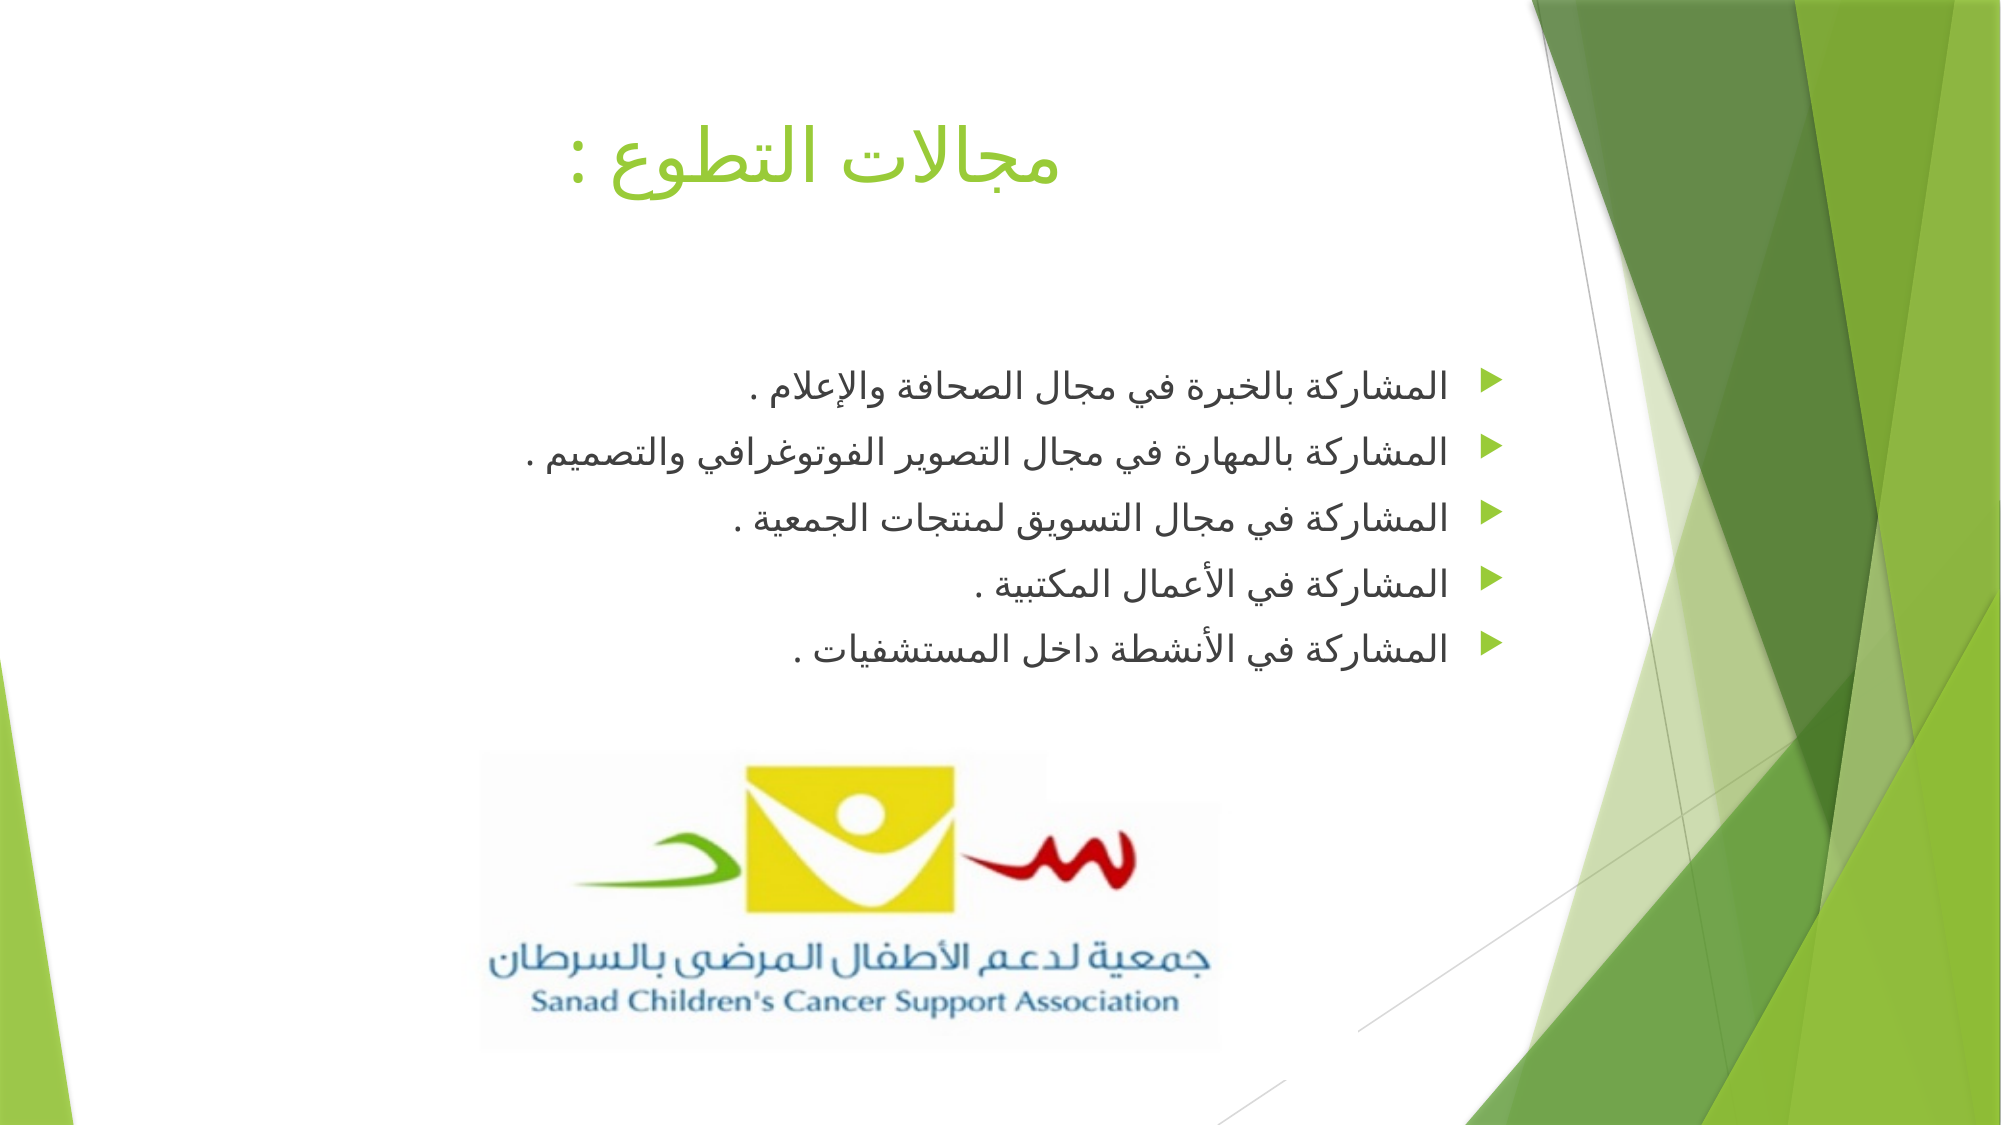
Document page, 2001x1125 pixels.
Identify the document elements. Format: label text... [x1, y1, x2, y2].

list المشاركة بالخبرة في مجال الصحافة والإعلام . المشاركة بالمهارة في مجال التصوير الفوتوغرافي والتصميم . المشاركة في مجال التسويق لمنتجات الجمعية . المشاركة في الأعمال المكتبية . المشاركة في الأنشطة داخل المستشفيات . [111, 354, 1522, 992]
picture [432, 709, 1358, 1081]
title مجالات التطوع : [111, 99, 1522, 317]
